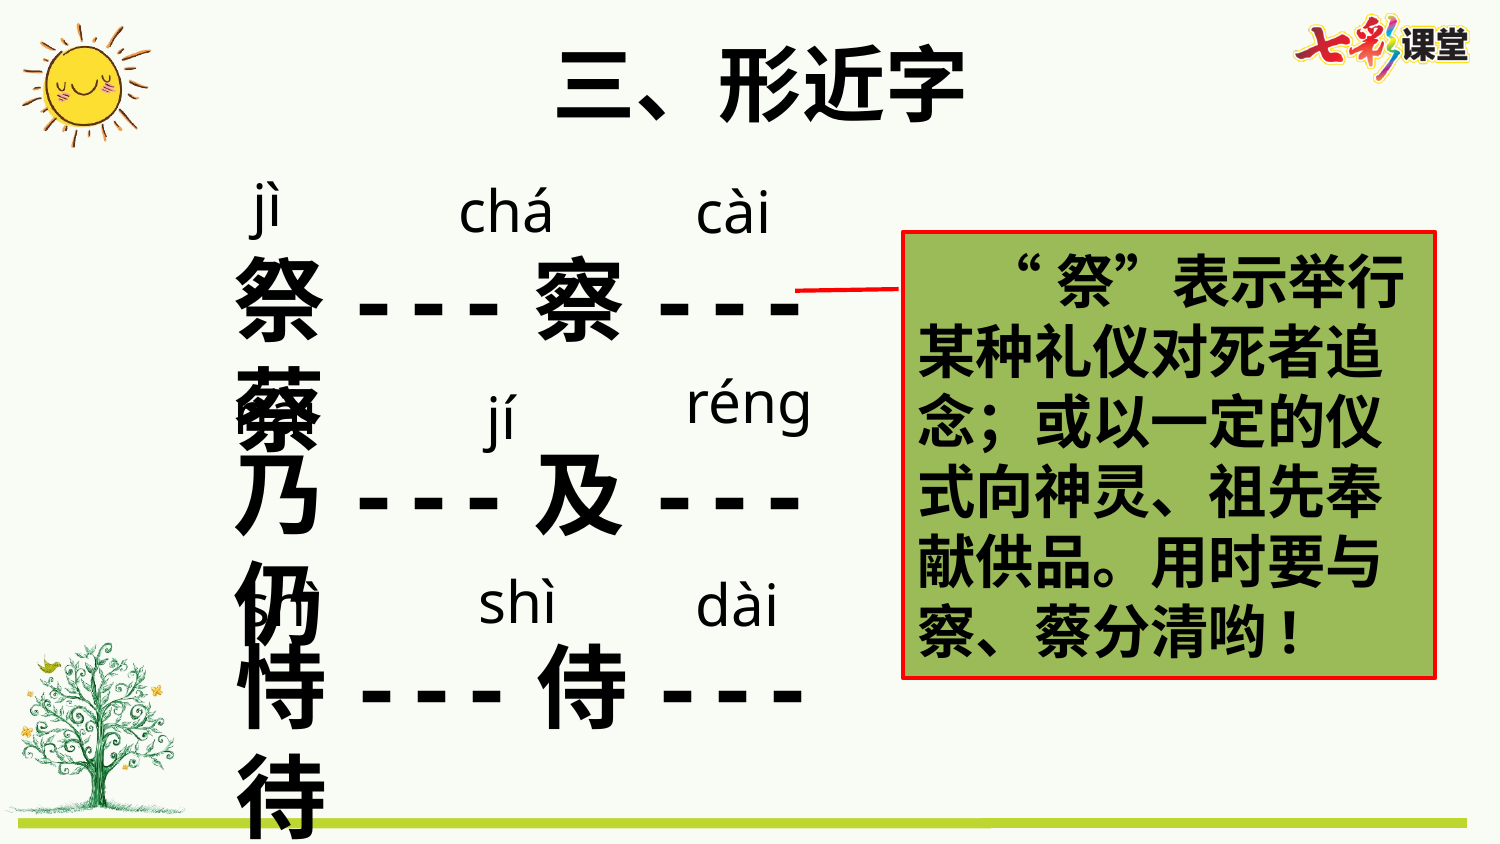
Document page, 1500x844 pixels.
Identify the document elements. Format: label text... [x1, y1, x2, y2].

text_box “祭”表示举行某种礼仪对死者追念；或以一定的仪式向神灵、祖先奉献供品。用时要与察、蔡分清哟! [901, 230, 1437, 680]
text_box 三、形近字 [537, 25, 984, 140]
picture [924, 771, 1467, 844]
text_box jì [237, 161, 328, 235]
picture [0, 0, 173, 172]
text_box chá [443, 166, 585, 252]
text_box nǎi [218, 369, 333, 454]
picture [1291, 9, 1472, 87]
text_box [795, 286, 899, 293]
text_box dài [680, 560, 795, 646]
text_box jí [472, 373, 578, 459]
text_box cài [680, 168, 811, 253]
text_box shì [463, 557, 573, 643]
text_box 乃---及---仍 [218, 429, 843, 665]
text_box shì [227, 560, 337, 646]
picture [0, 608, 220, 844]
text_box 恃---侍---待 [220, 622, 924, 844]
text_box réng [670, 358, 843, 443]
text_box 祭---察---蔡 [218, 235, 901, 470]
